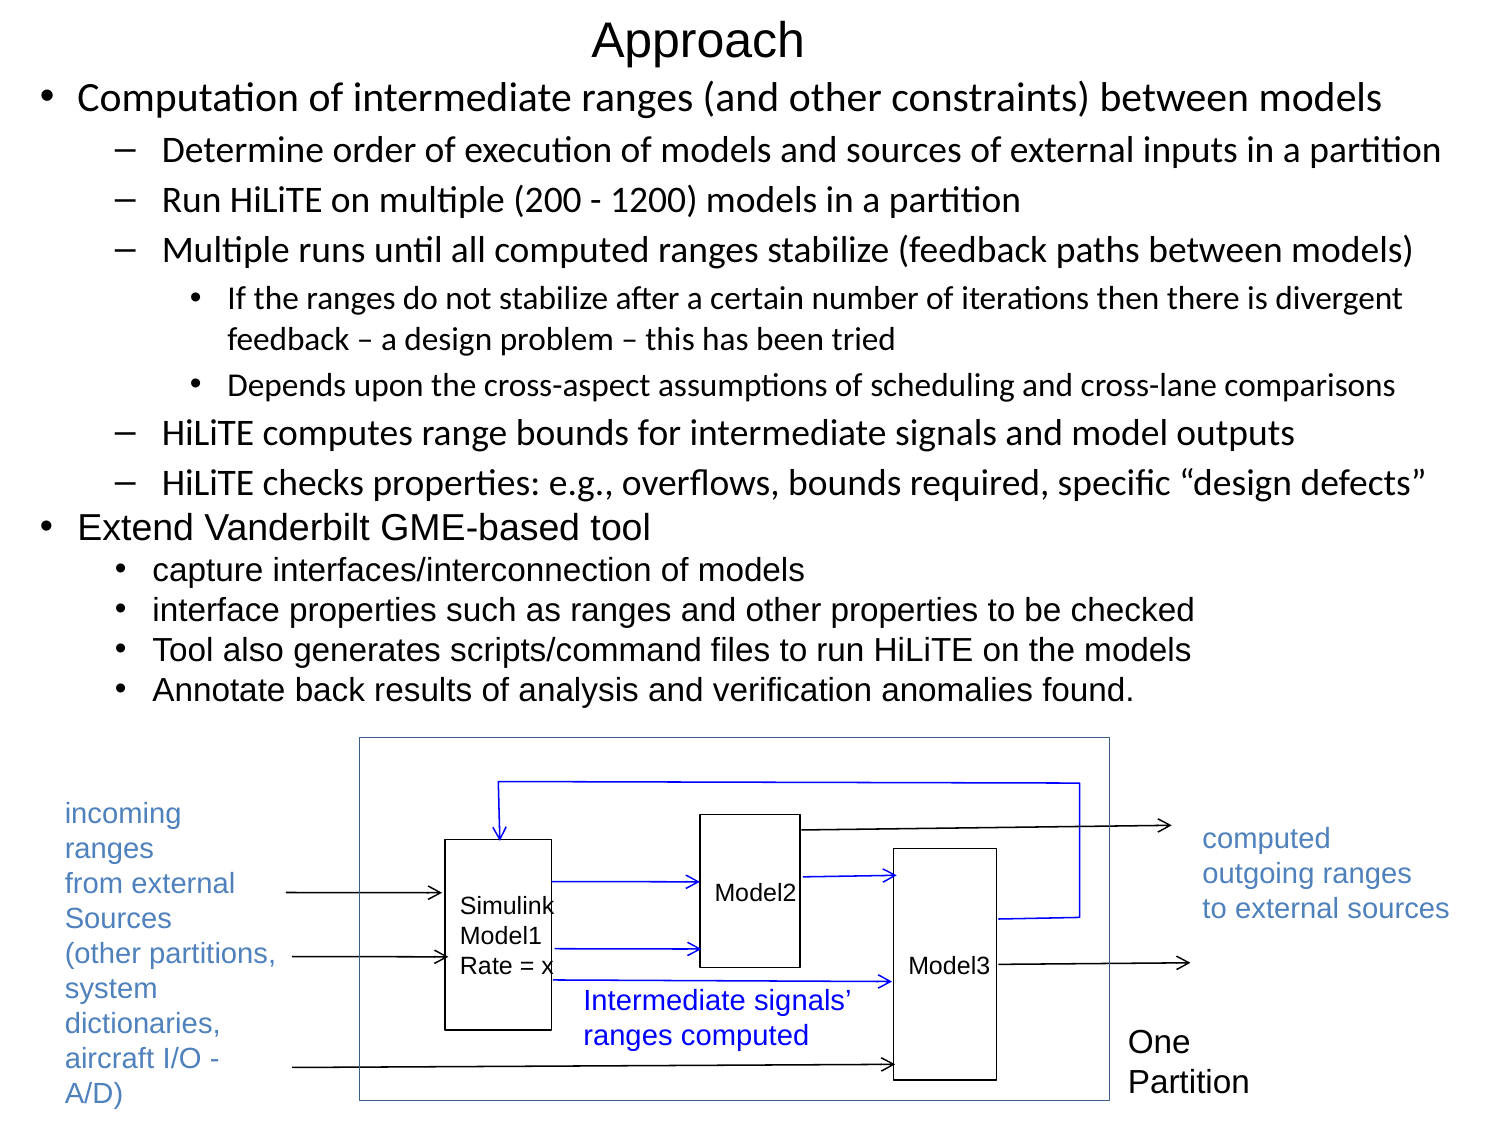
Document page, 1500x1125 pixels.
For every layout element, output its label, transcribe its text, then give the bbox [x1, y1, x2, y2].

text_box incoming ranges from external Sources (other partitions, system dictionaries, aircraft I/O - A/D) [50, 787, 293, 1117]
text_box Computation of intermediate ranges (and other constraints) between models Determine order of execution of models and sources of external inputs in a partition Run HiLiTE on multiple (200 - 1200) models in a partition Multiple runs until all computed ranges stabilize (feedback paths between models) If the ranges do not stabilize after a certain number of iterations then there is divergent feedback – a design problem – this has been tried Depends upon the cross-aspect assumptions of scheduling and cross-lane comparisons HiLiTE computes range bounds for intermediate signals and model outputs HiLiTE checks properties: e.g., overflows, bounds required, specific “design defects” Extend Vanderbilt GME-based tool capture interfaces/interconnection of models interface properties such as ranges and other properties to be checked Tool also generates scripts/command files to run HiLiTE on the models Annotate back results of analysis and verification anomalies found. [24, 62, 1500, 659]
text_box One Partition [1113, 1012, 1266, 1107]
text_box [357, 735, 1111, 1102]
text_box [291, 1064, 896, 1068]
text_box Approach [576, 0, 821, 75]
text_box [801, 825, 1172, 831]
text_box computed outgoing ranges to external sources [1187, 812, 1466, 933]
